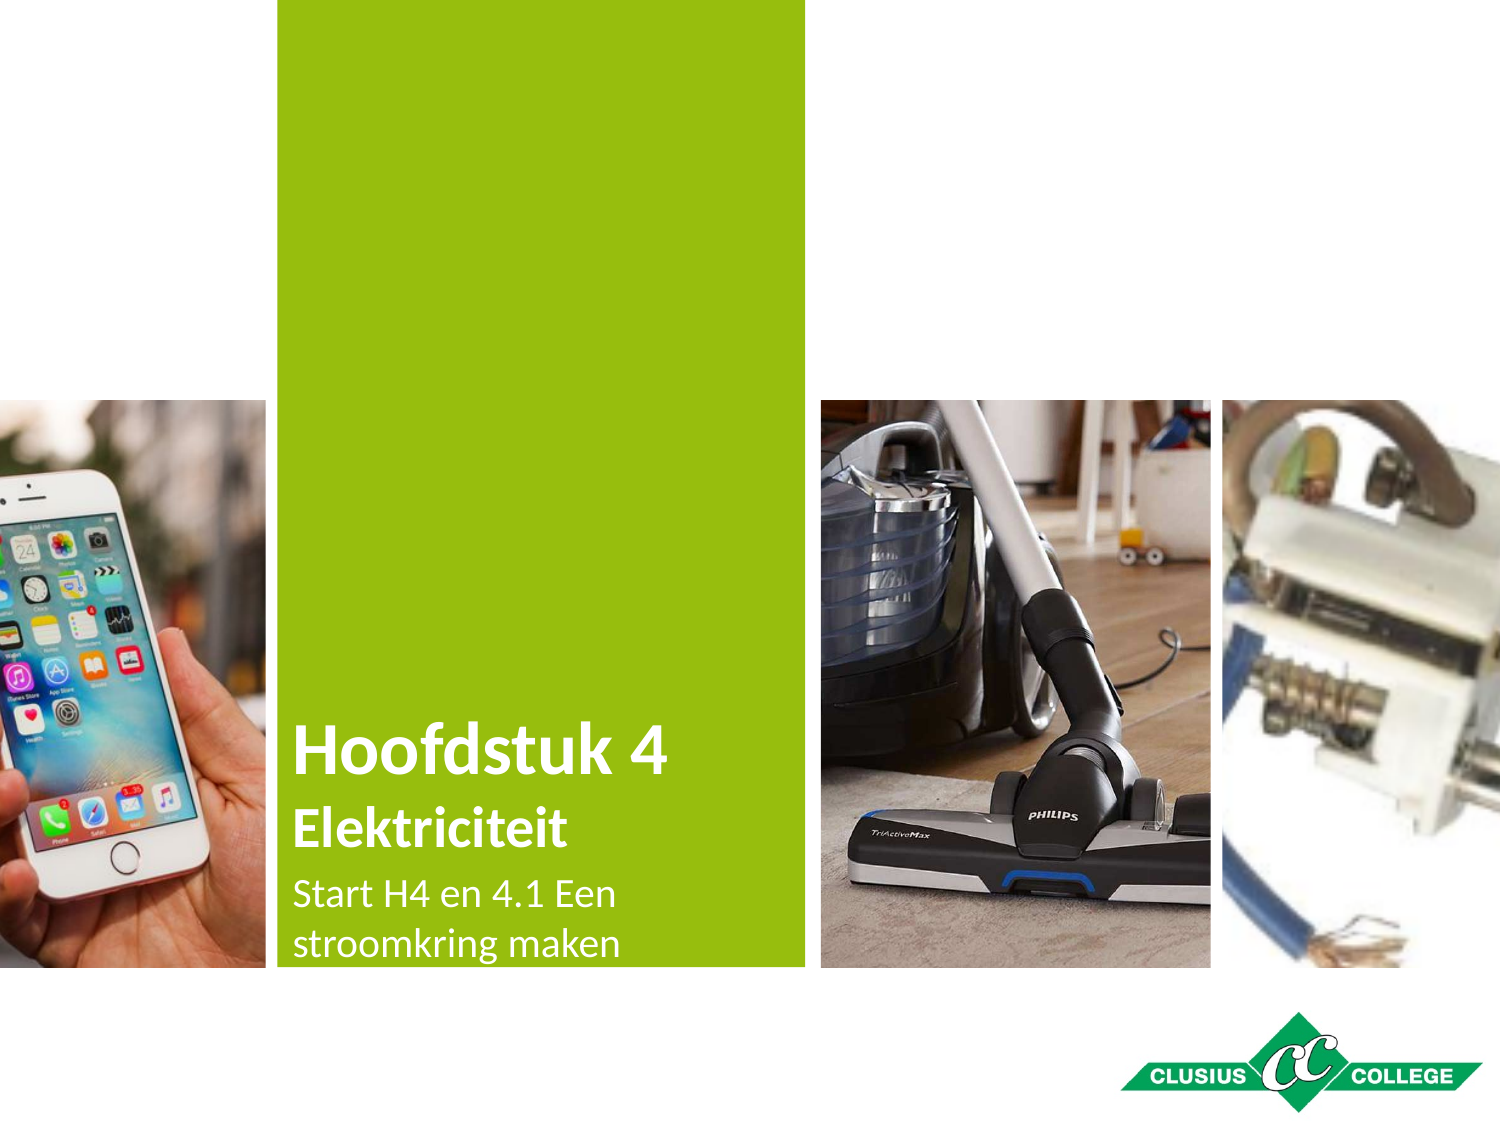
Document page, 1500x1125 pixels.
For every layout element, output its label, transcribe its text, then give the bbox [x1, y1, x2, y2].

picture [1222, 399, 1500, 968]
text_box [275, 0, 807, 969]
title Hoofdstuk 4 Elektriciteit [277, 683, 806, 857]
picture [820, 399, 1211, 968]
picture [1103, 999, 1500, 1125]
picture [0, 399, 266, 968]
subtitle Start H4 en 4.1 Een stroomkring maken [277, 857, 815, 965]
